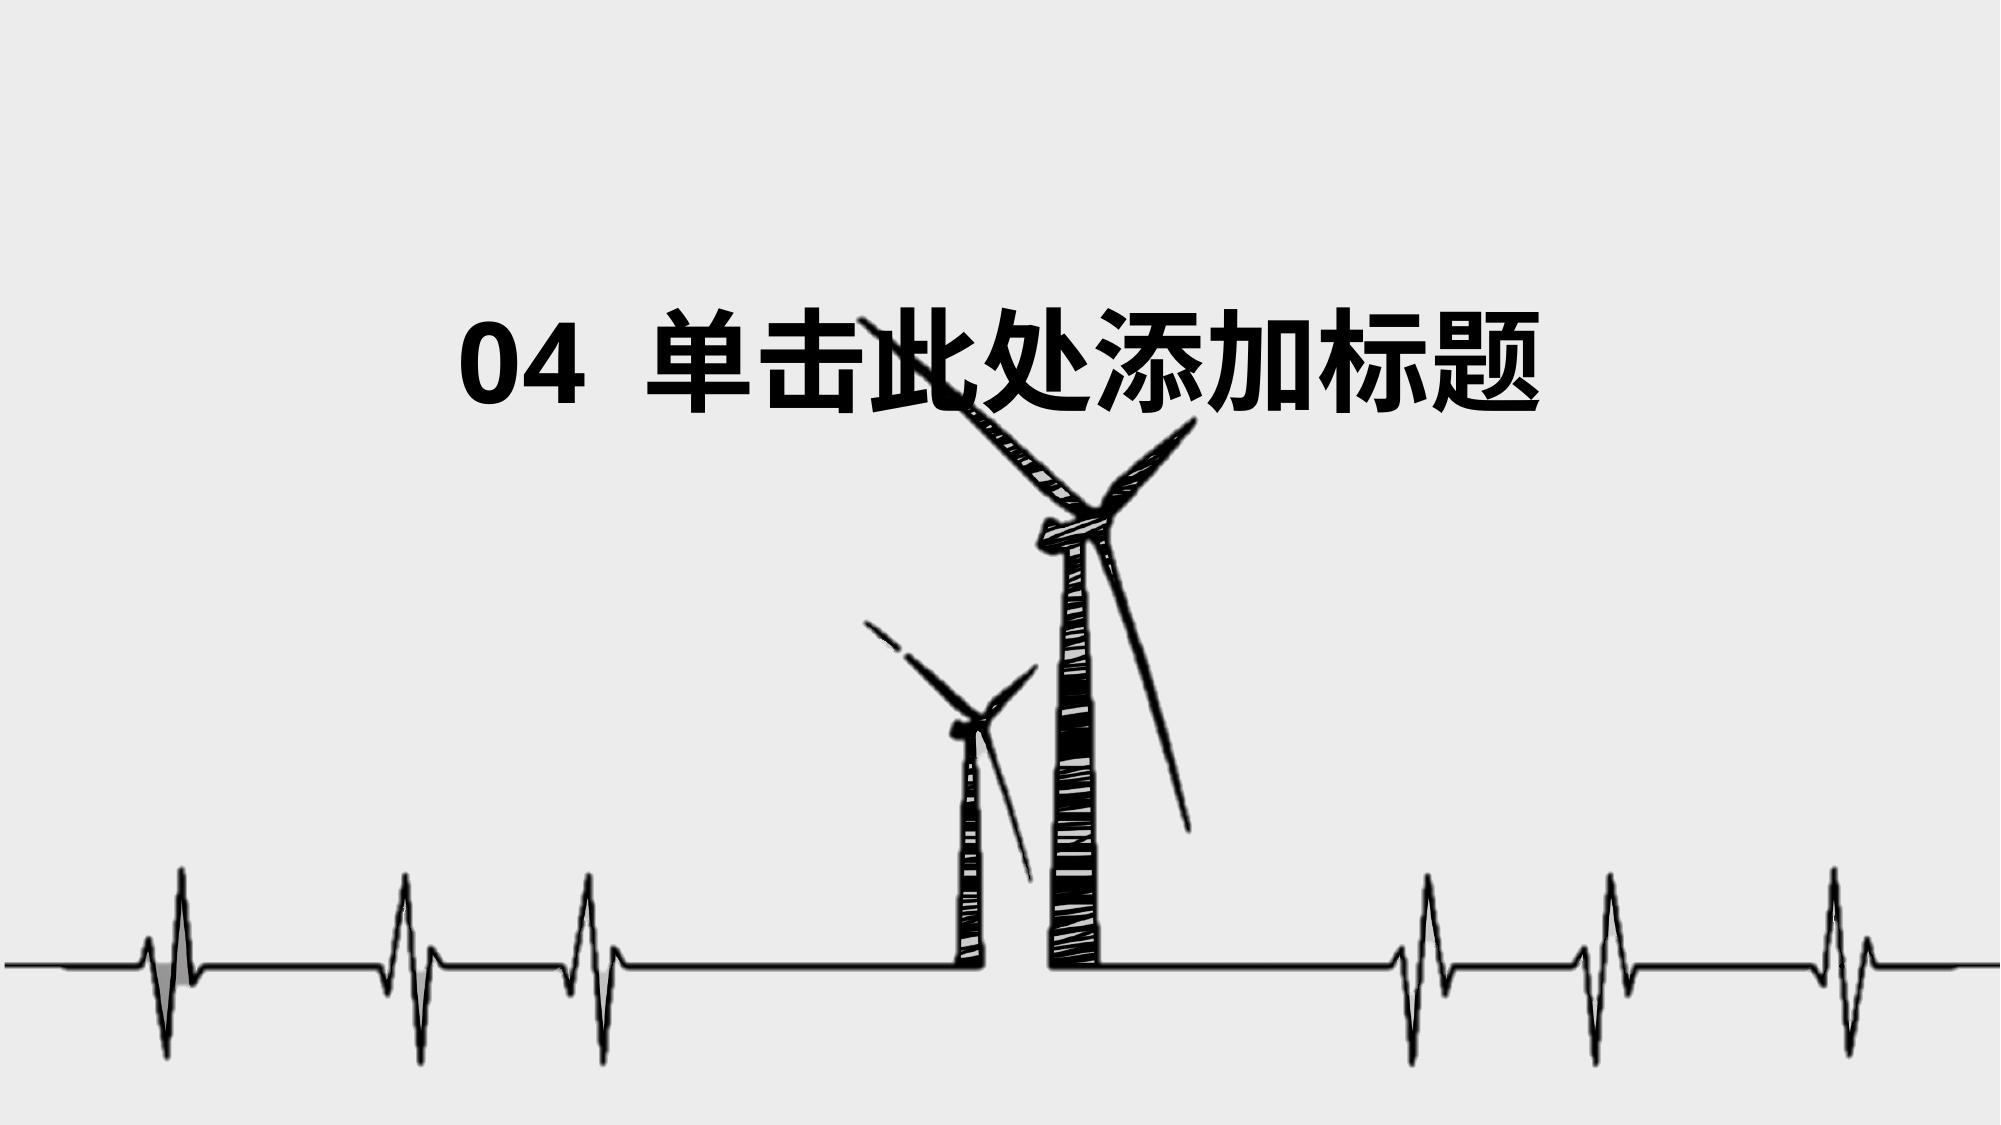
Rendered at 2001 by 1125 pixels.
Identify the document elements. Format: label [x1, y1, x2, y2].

picture [4, 251, 2000, 1125]
